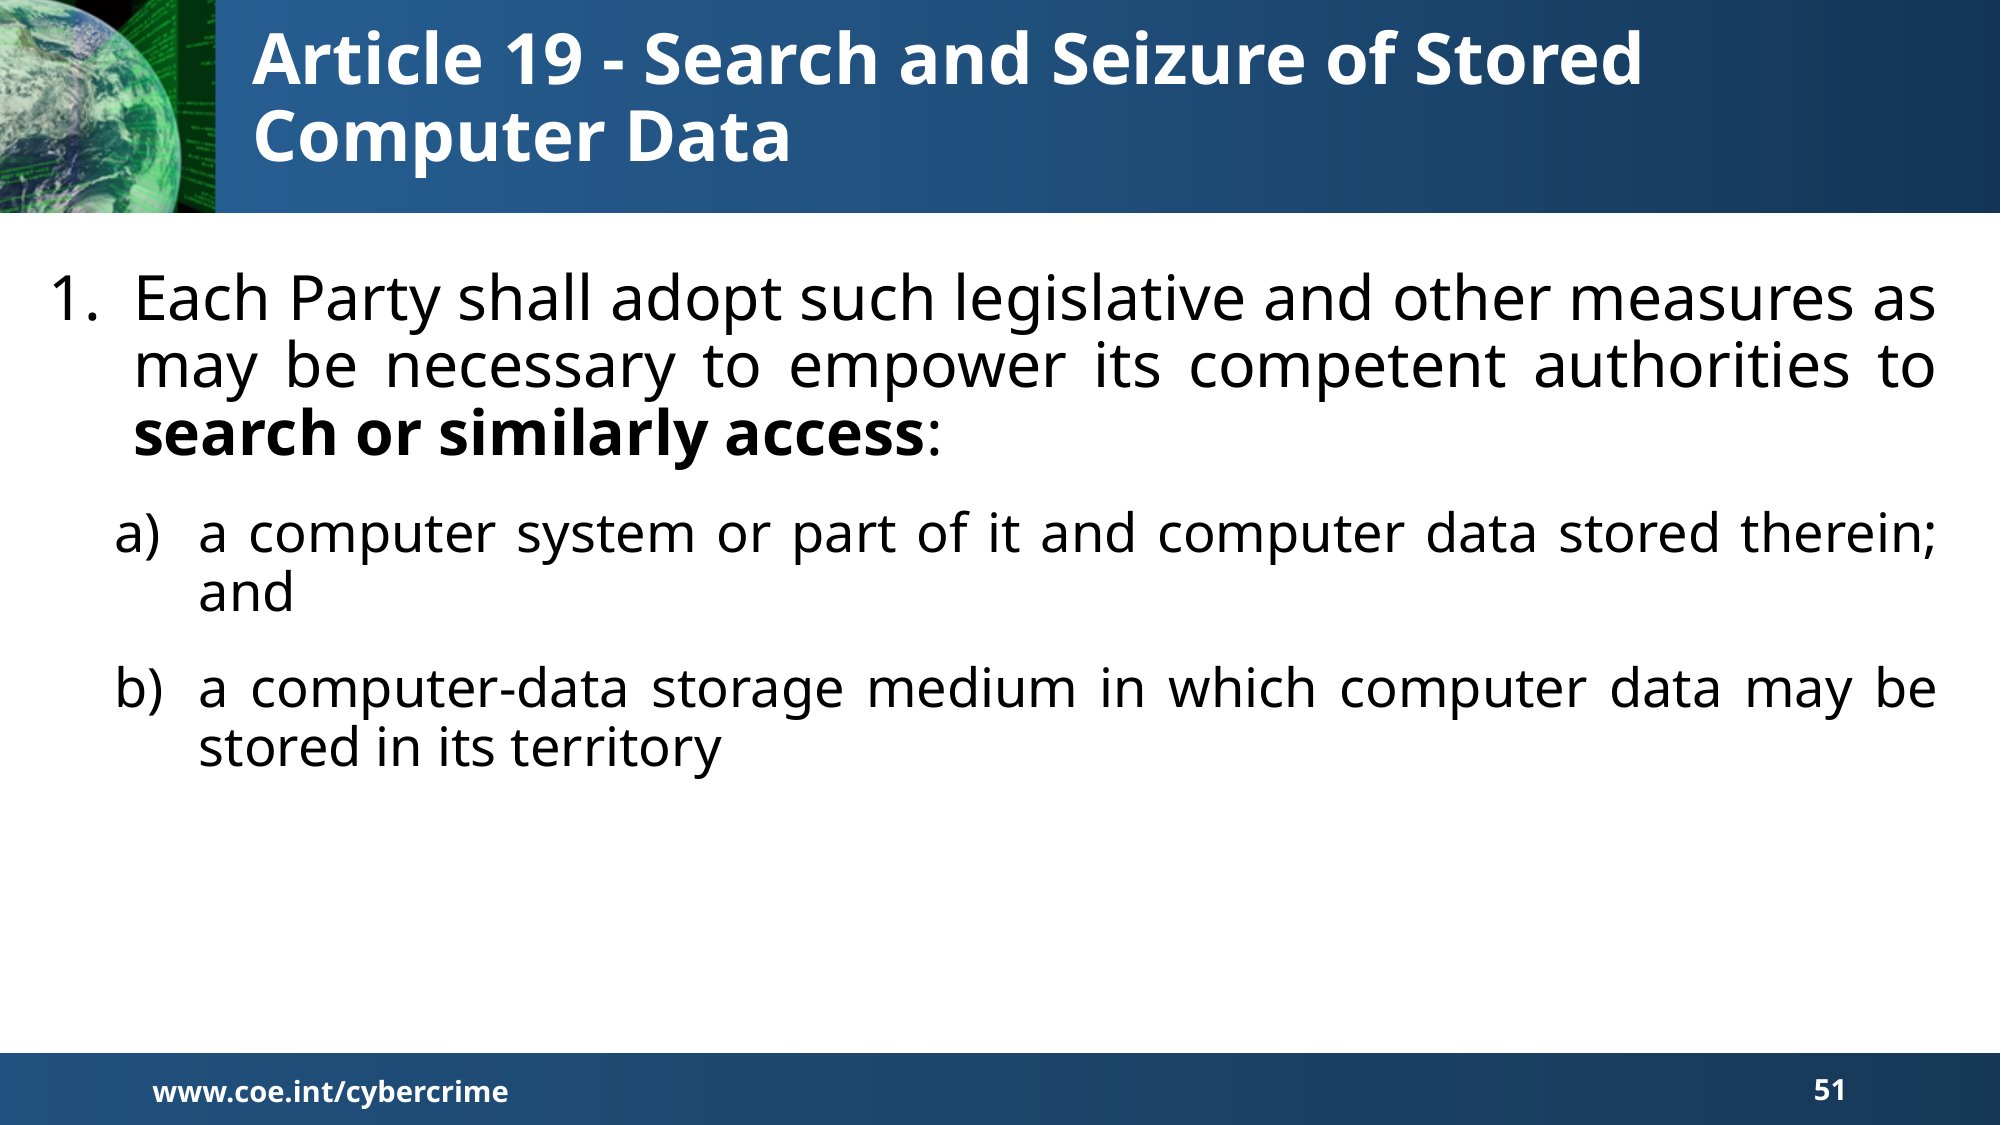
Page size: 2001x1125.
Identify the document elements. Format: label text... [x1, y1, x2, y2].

slide_number 51 [1412, 1061, 1863, 1121]
list Each Party shall adopt such legislative and other measures as may be necessary to empower its competent authorities to search or similarly access: a computer system or part of it and computer data stored therein; and a computer-data storage medium in which computer data may be stored in its territory [33, 258, 1956, 1010]
slide_number www.coe.int/cybercrime [137, 1061, 588, 1121]
picture [0, 0, 2000, 213]
title Article 19 - Search and Seizure of Stored Computer Data [237, 15, 1973, 185]
